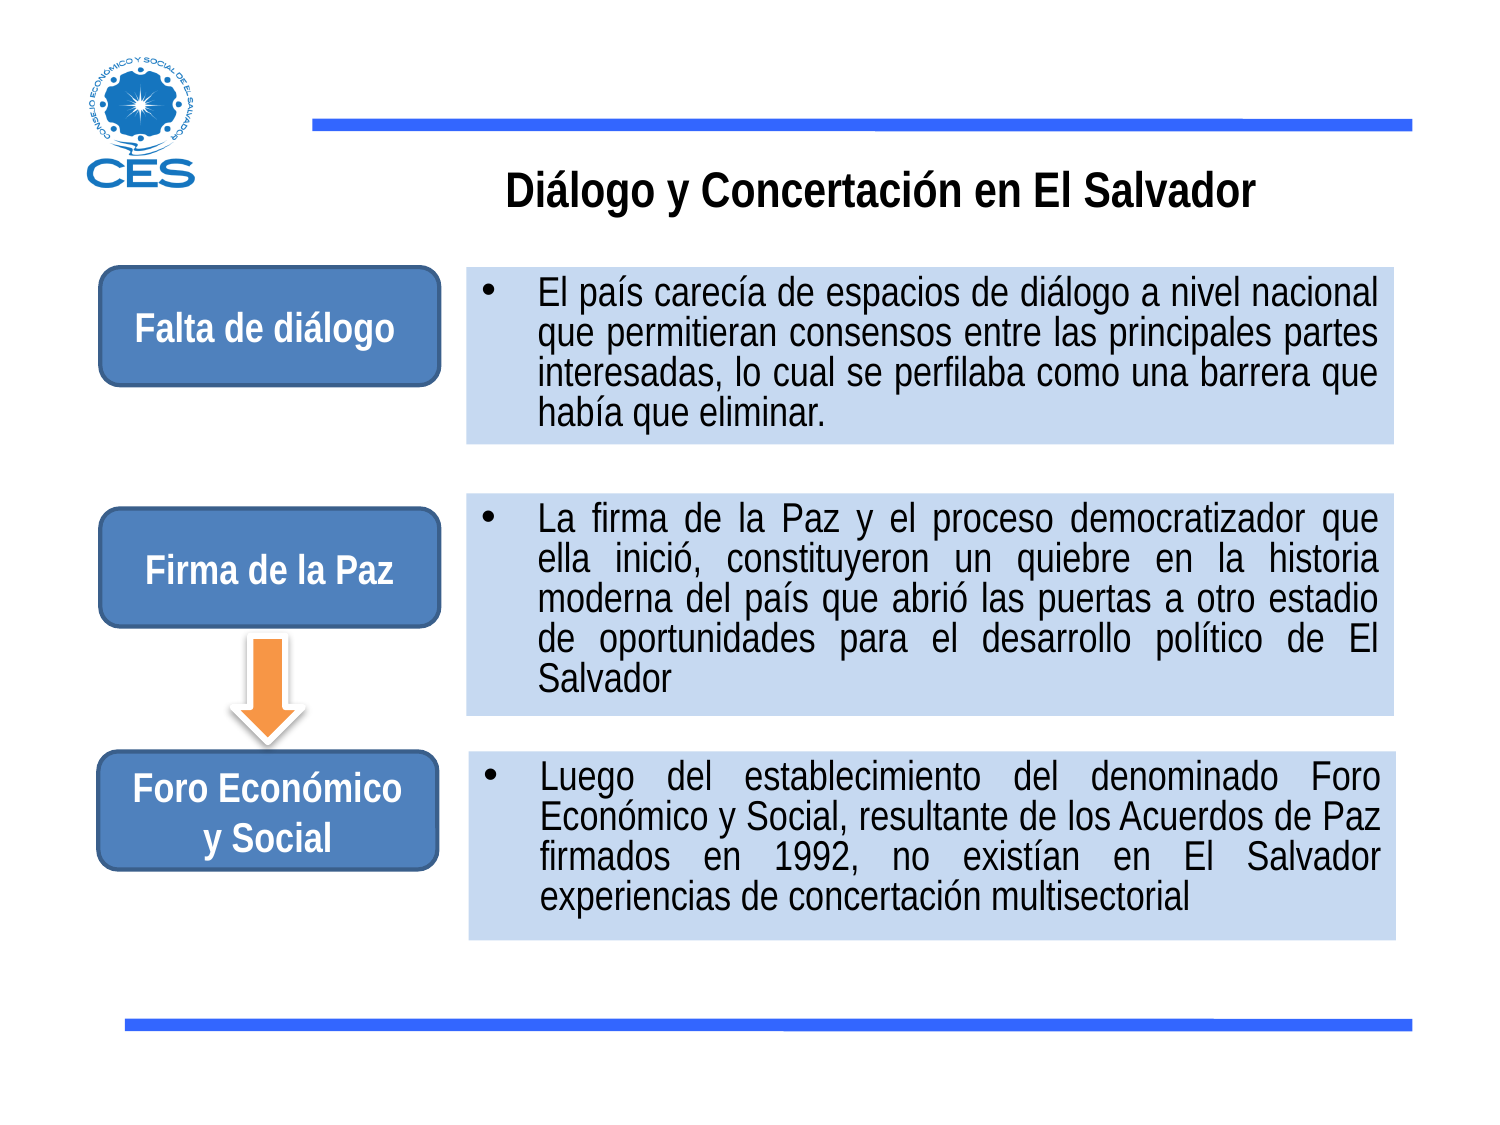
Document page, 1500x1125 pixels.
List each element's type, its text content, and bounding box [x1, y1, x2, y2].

text_box La firma de la Paz y el proceso democratizador que ella inició, constituyeron un quiebre en la historia moderna del país que abrió las puertas a otro estadio de oportunidades para el desarrollo político de El Salvador [466, 493, 1394, 716]
text_box Firma de la Paz [98, 506, 442, 629]
text_box Falta de diálogo [98, 265, 442, 388]
text_box [229, 632, 306, 746]
text_box Diálogo y Concertación en El Salvador [375, 149, 1376, 225]
picture [37, 49, 247, 198]
list El país carecía de espacios de diálogo a nivel nacional que permitieran consensos entre las principales partes interesadas, lo cual se perfilaba como una barrera que había que eliminar. [466, 266, 1395, 445]
text_box Foro Económico y Social [96, 749, 440, 872]
text_box Luego del establecimiento del denominado Foro Económico y Social, resultante de los Acuerdos de Paz firmados en 1992, no existían en El Salvador experiencias de concertación multisectorial [468, 751, 1396, 941]
